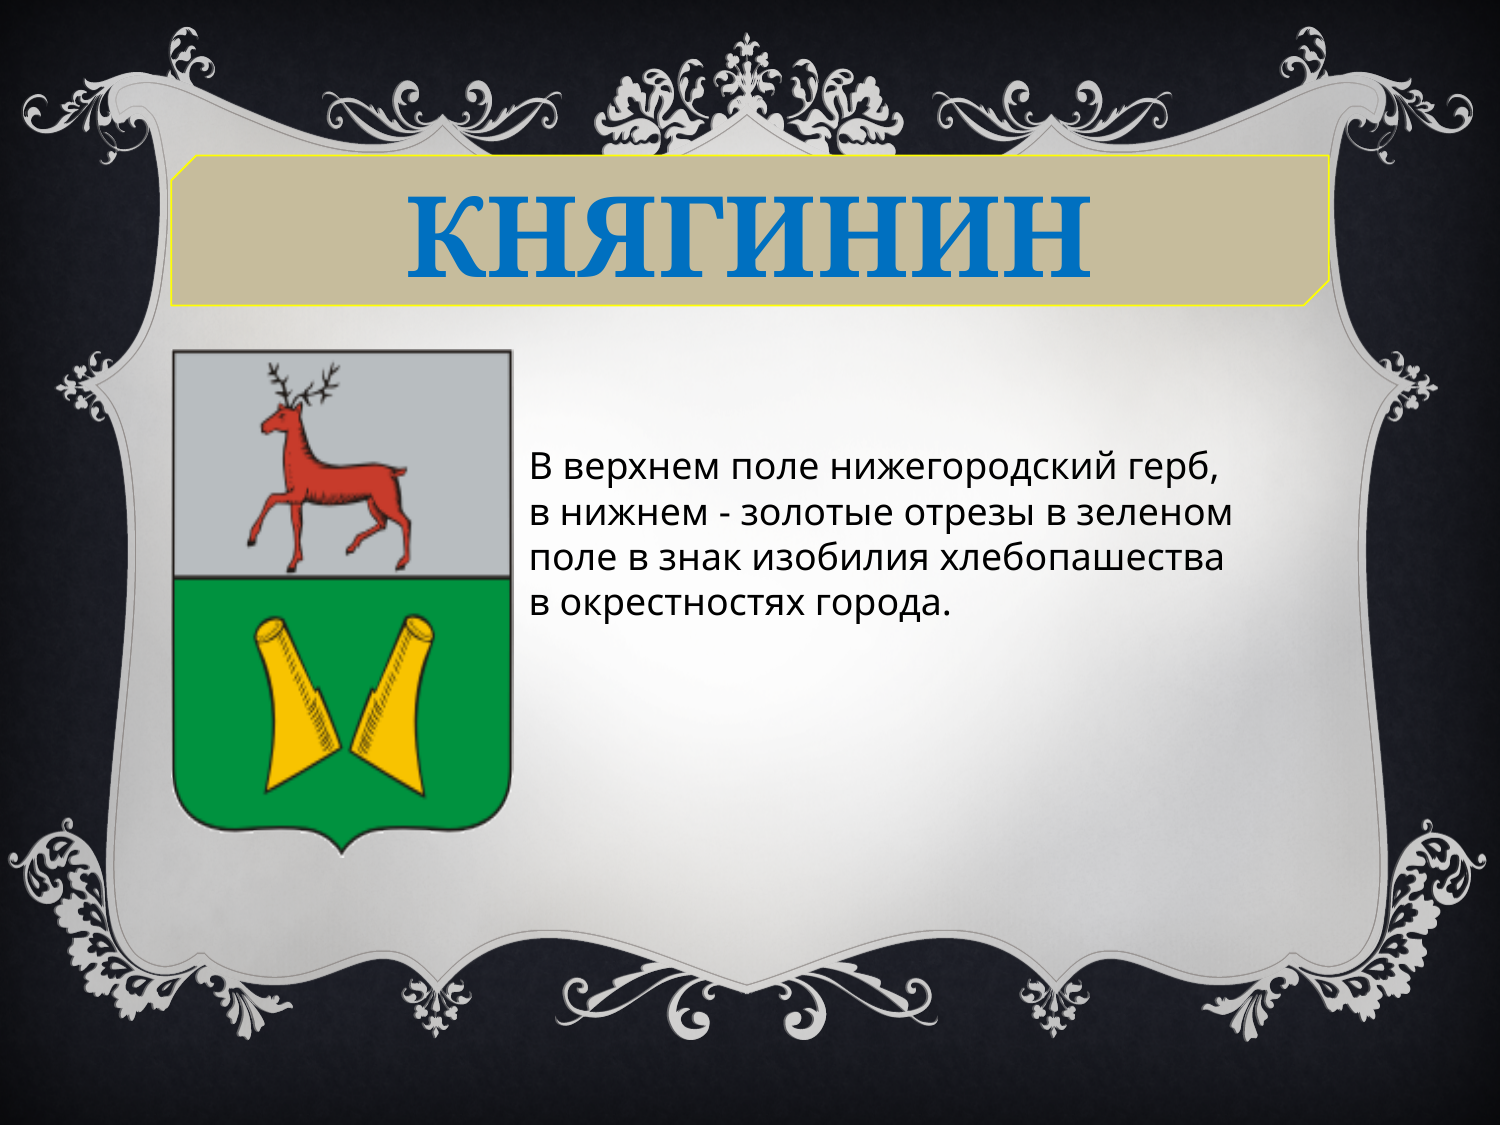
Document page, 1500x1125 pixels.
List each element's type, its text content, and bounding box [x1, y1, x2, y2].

text_box В верхнем поле нижегородский герб, в нижнем - золотые отрезы в зеленом поле в знак изобилия хлебопашества в окрестностях города. [514, 435, 1264, 630]
text_box княгинин [390, 157, 1110, 308]
text_box [170, 154, 1330, 307]
picture [0, 0, 1500, 1125]
